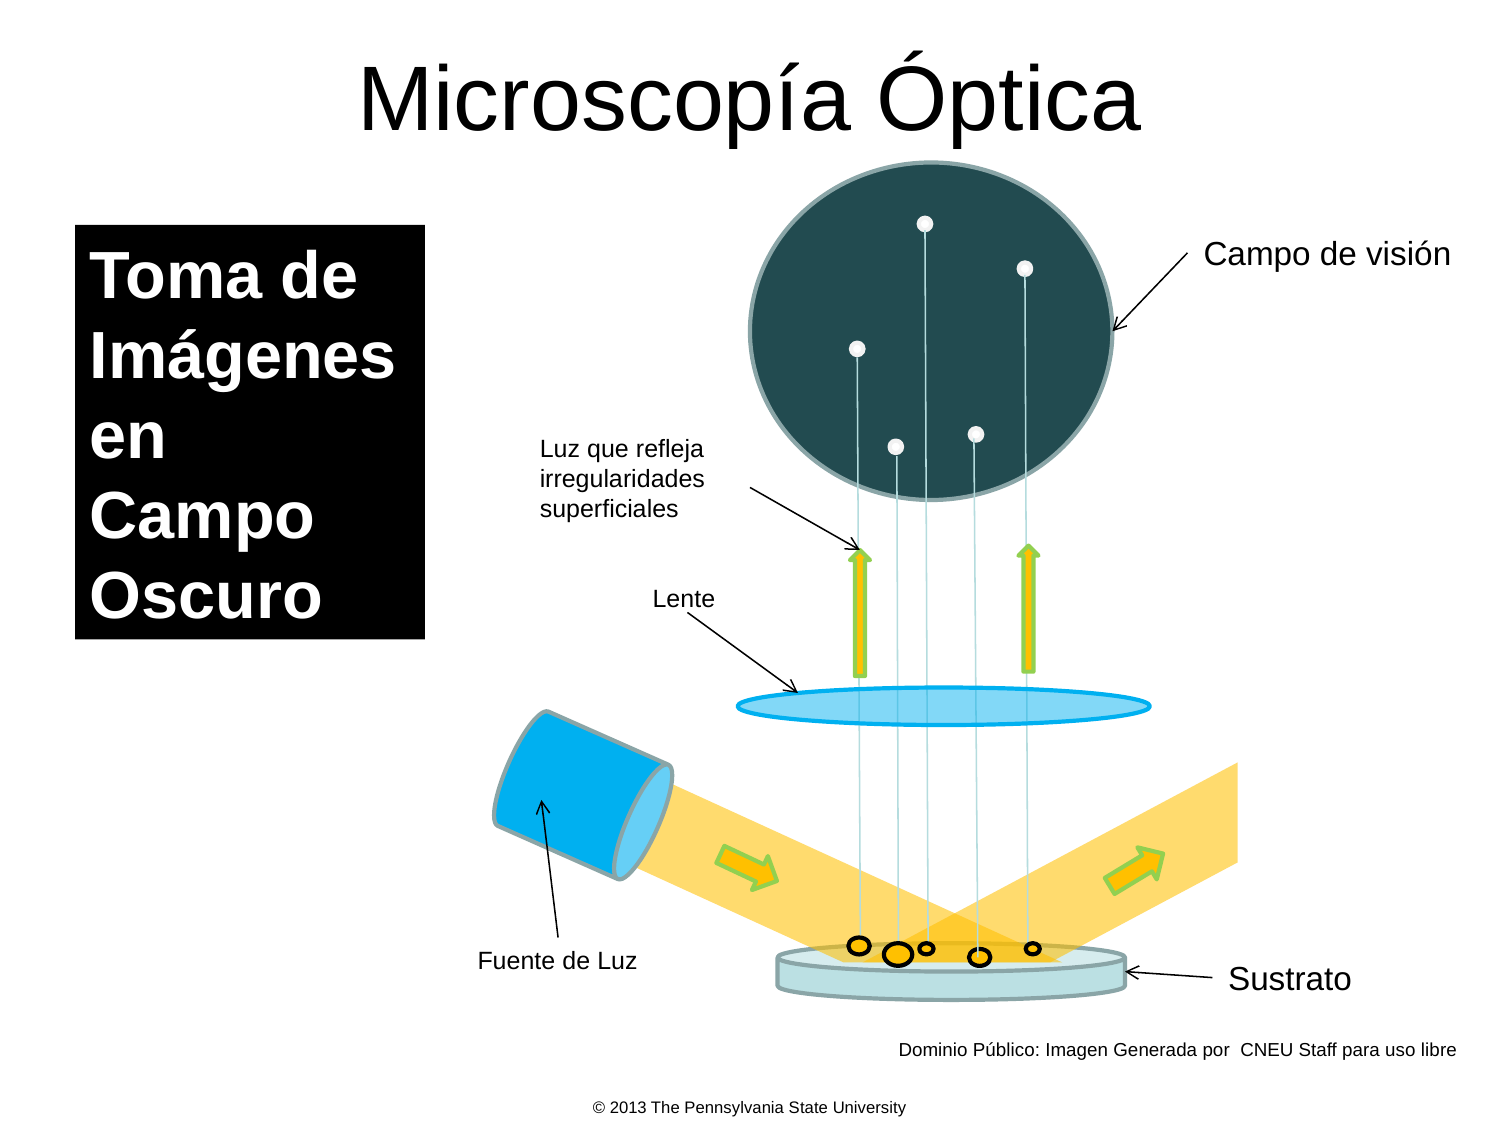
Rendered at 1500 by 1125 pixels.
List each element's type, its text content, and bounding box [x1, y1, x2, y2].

title Microscopía Óptica [74, 0, 1426, 188]
text_box Toma de Imágenes en Campo Oscuro [75, 224, 425, 640]
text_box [462, 162, 1469, 1006]
text_box Dominio Público: Imagen Generada por CNEU Staff para uso libre [883, 1030, 1483, 1068]
